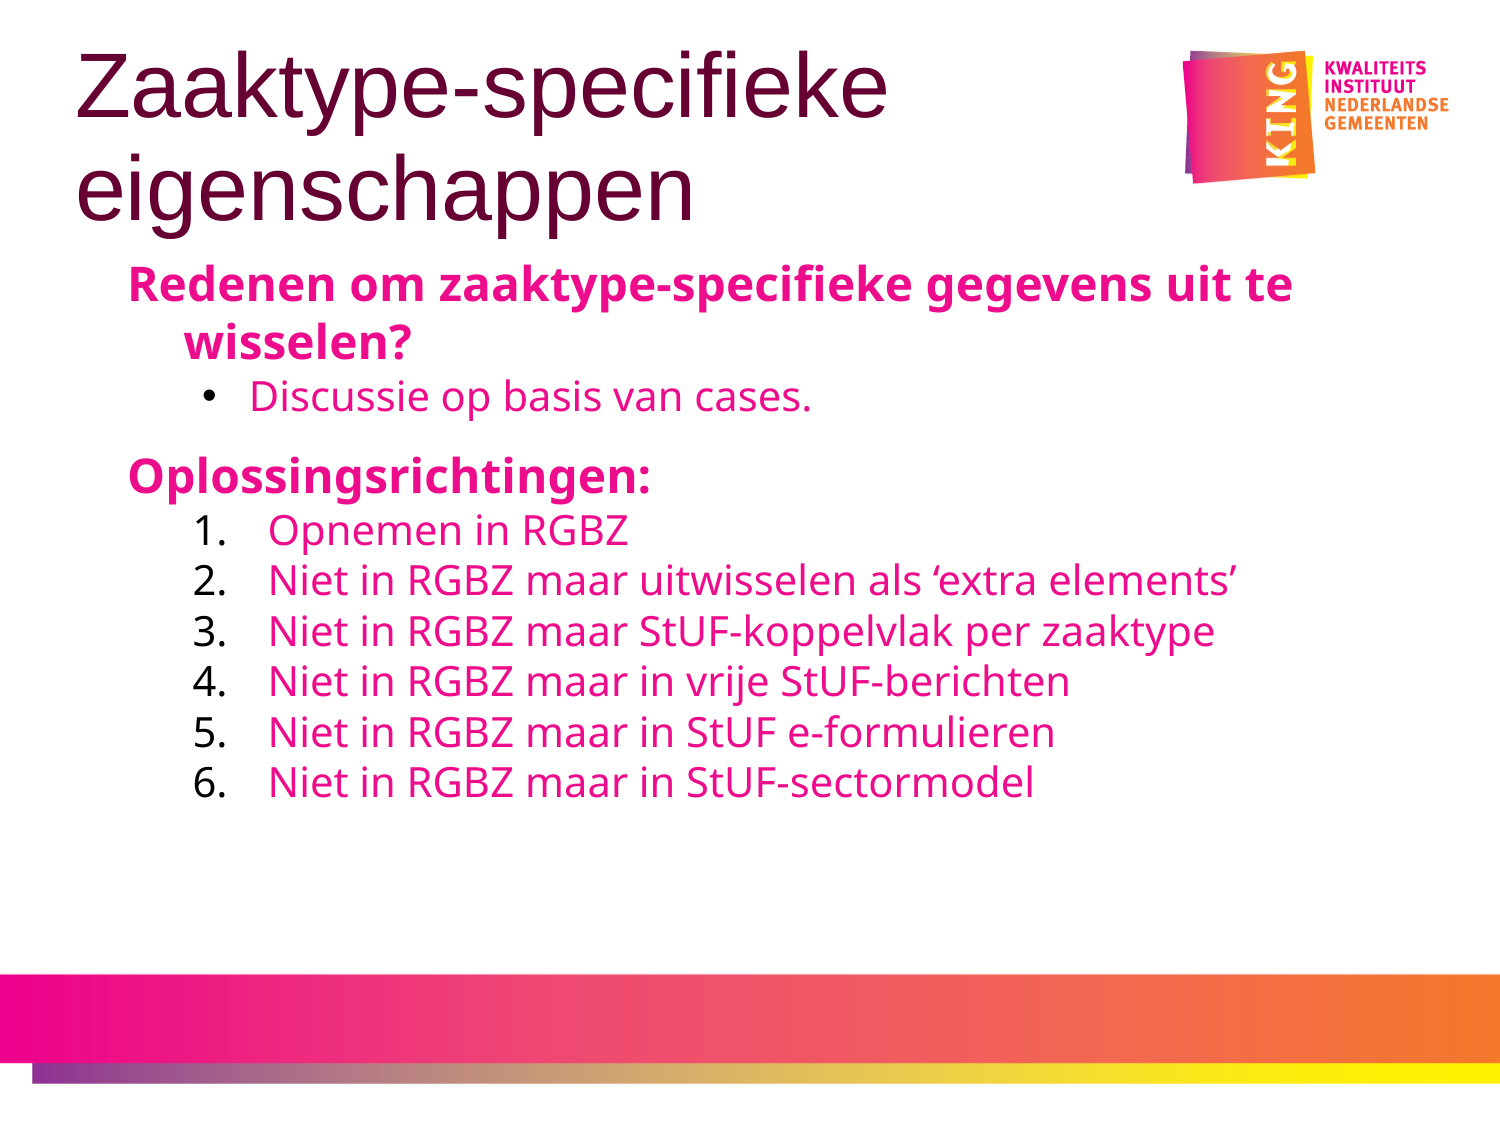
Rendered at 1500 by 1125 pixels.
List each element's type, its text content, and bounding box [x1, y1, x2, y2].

list Redenen om zaaktype-specifieke gegevens uit te wisselen? Discussie op basis van cases. Oplossingsrichtingen: Opnemen in RGBZ Niet in RGBZ maar uitwisselen als ‘extra elements’ Niet in RGBZ maar StUF-koppelvlak per zaaktype Niet in RGBZ maar in vrije StUF-berichten Niet in RGBZ maar in StUF e-formulieren Niet in RGBZ maar in StUF-sectormodel [111, 245, 1500, 989]
picture [0, 0, 1500, 1125]
title Zaaktype-specifieke eigenschappen [74, 44, 1425, 233]
